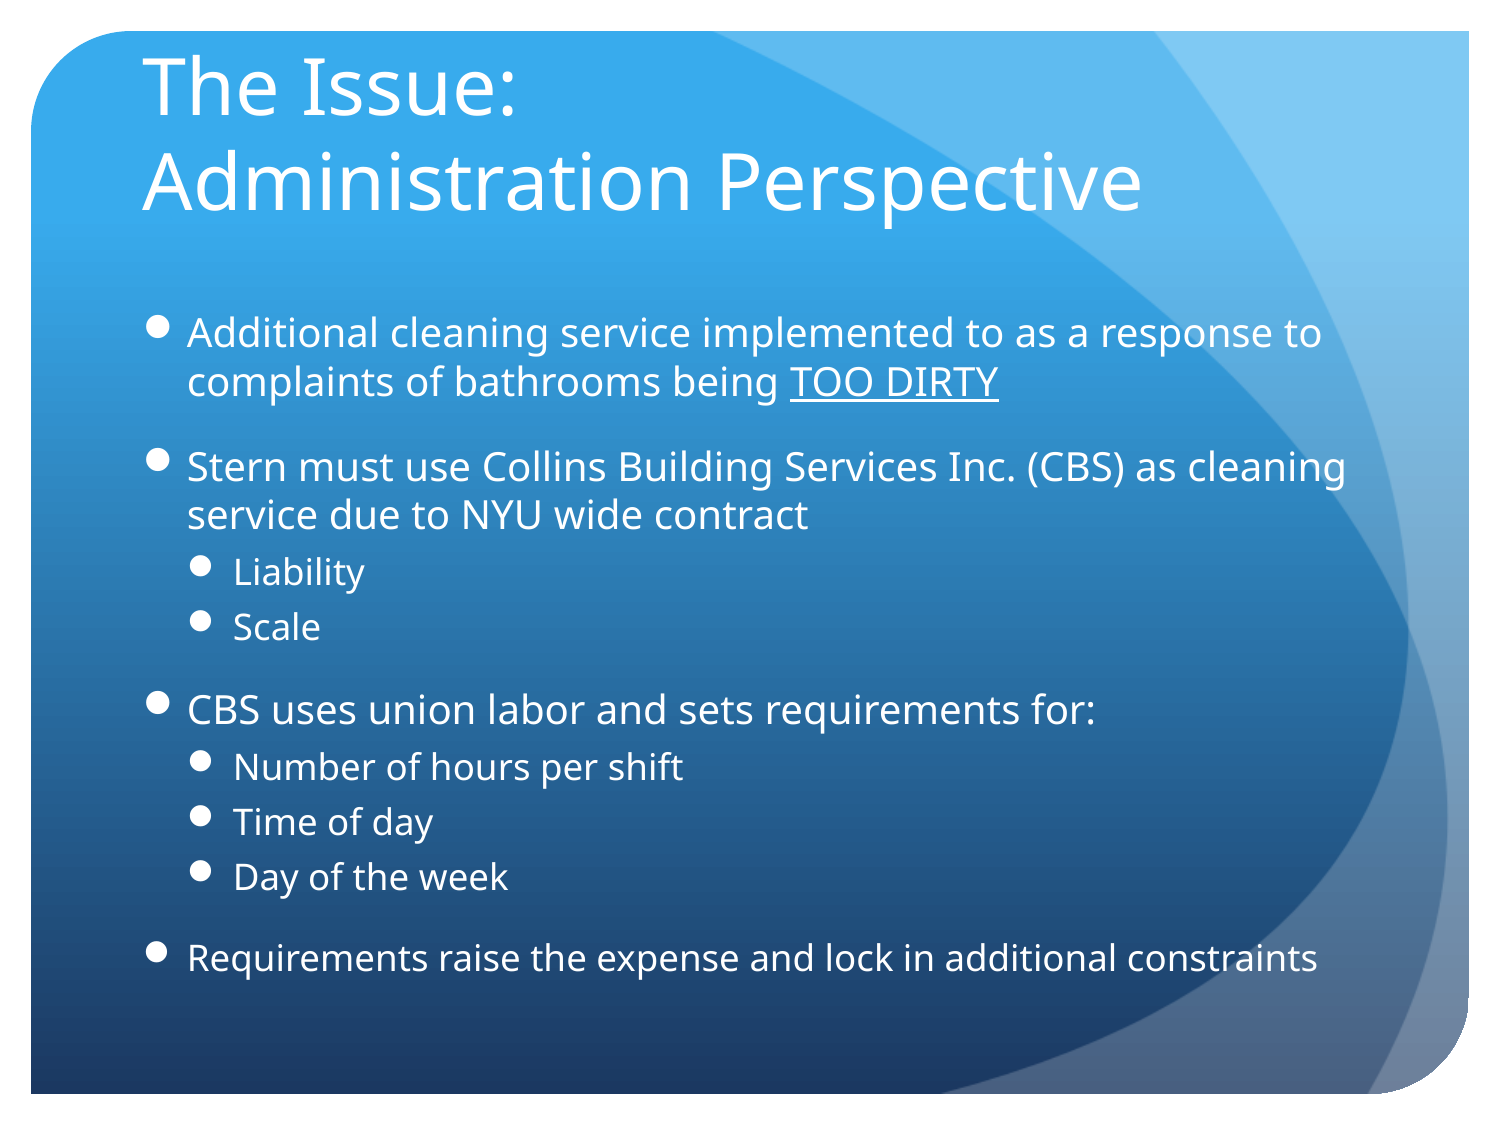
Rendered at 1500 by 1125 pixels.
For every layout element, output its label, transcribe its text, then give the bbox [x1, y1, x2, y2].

title The Issue: Administration Perspective [127, 62, 1372, 234]
picture [24, 30, 1473, 1094]
list Additional cleaning service implemented to as a response to complaints of bathrooms being TOO DIRTY Stern must use Collins Building Services Inc. (CBS) as cleaning service due to NYU wide contract Liability Scale CBS uses union labor and sets requirements for: Number of hours per shift Time of day Day of the week Requirements raise the expense and lock in additional constraints [127, 299, 1372, 991]
